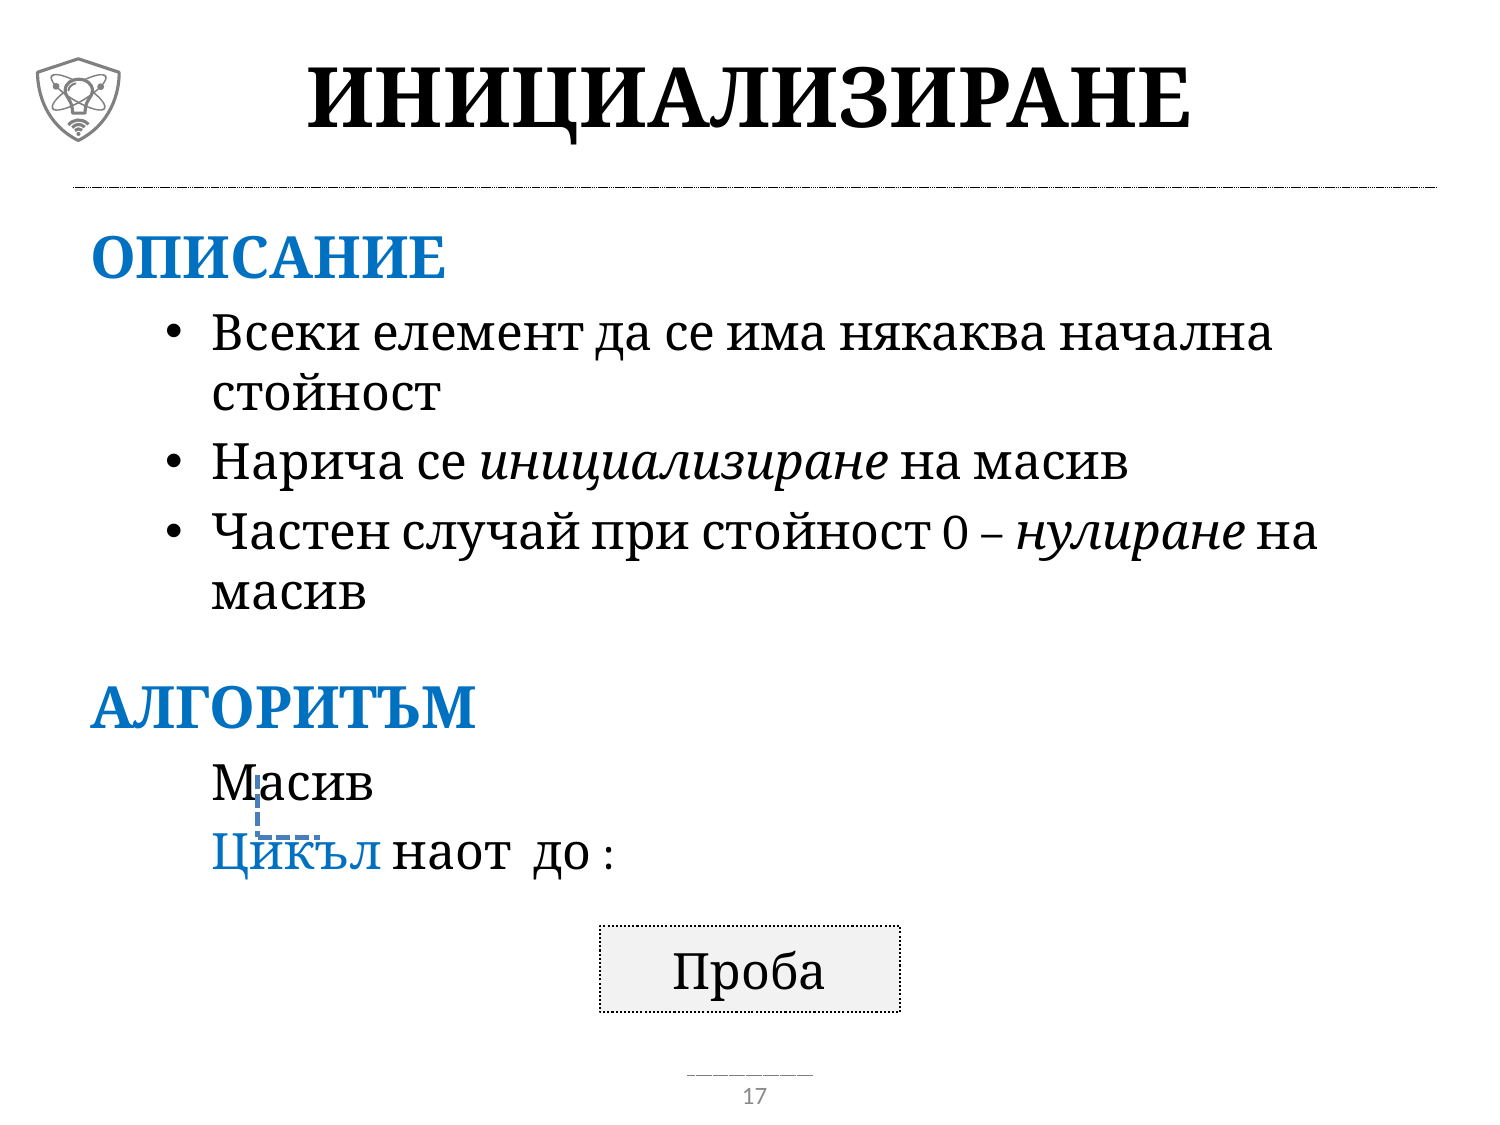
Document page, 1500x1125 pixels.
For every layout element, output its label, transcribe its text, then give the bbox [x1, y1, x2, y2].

text_box Проба [598, 924, 902, 1014]
slide_number 17 [579, 1065, 930, 1125]
title Инициализиране [0, 0, 1500, 188]
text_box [257, 774, 321, 838]
